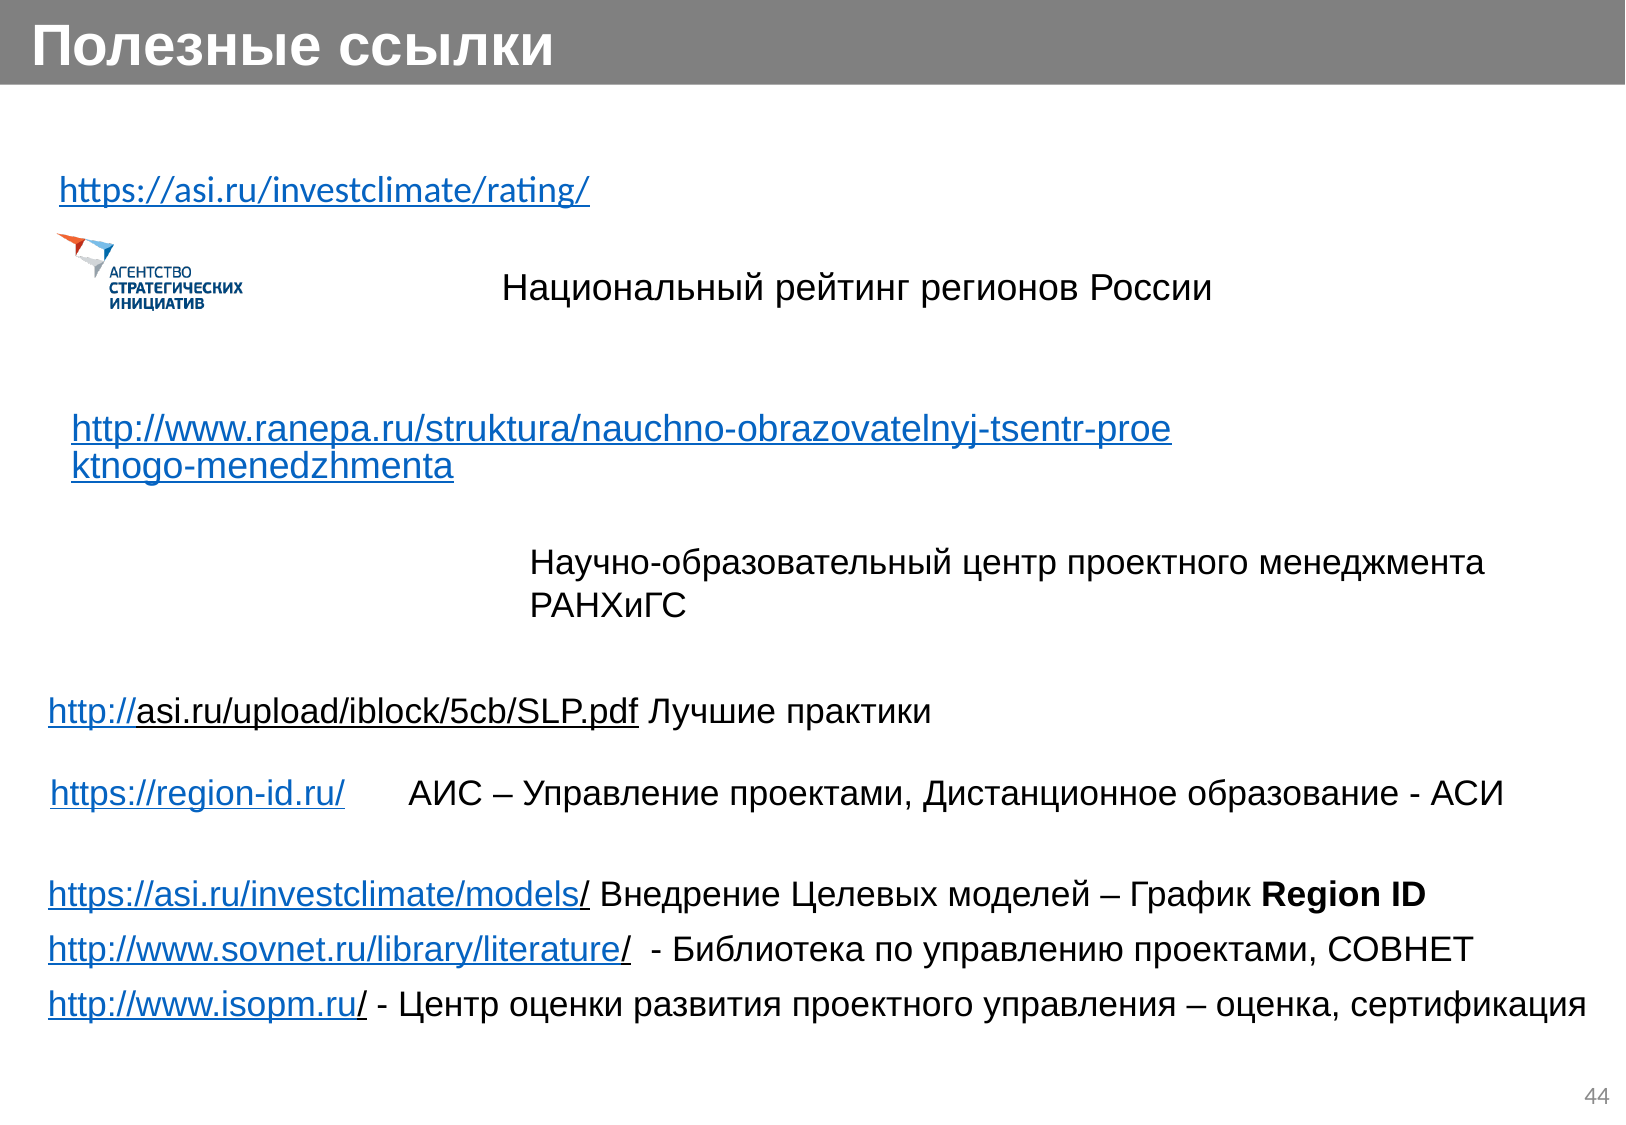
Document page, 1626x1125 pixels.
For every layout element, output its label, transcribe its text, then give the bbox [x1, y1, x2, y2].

text_box https://region-id.ru/ [35, 762, 361, 820]
slide_number 44 [1259, 1065, 1625, 1125]
text_box http://asi.ru/upload/iblock/5cb/SLP.pdf Лучшие практики [33, 681, 1358, 794]
text_box Научно-образовательный центр проектного менеджмента РАНХиГС [514, 531, 1625, 632]
text_box Полезные ссылки [0, 0, 1625, 85]
text_box Национальный рейтинг регионов России [486, 255, 1229, 361]
text_box АИС – Управление проектами, Дистанционное образование - АСИ [393, 762, 1543, 820]
picture [56, 233, 243, 311]
text_box https://asi.ru/investclimate/models/ Внедрение Целевых моделей – График Region ID http://www.sovnet.ru/library/literature/ - Библиотека по управлению проектами, СОВНЕТ http://www.isopm.ru/ - Центр оценки развития проектного управления – оценка, сертификация [33, 820, 1625, 1031]
text_box https://asi.ru/investclimate/rating/ [43, 157, 605, 308]
text_box http://www.ranepa.ru/struktura/nauchno-obrazovatelnyj-tsentr-proektnogo-menedzhmenta [56, 396, 1197, 456]
